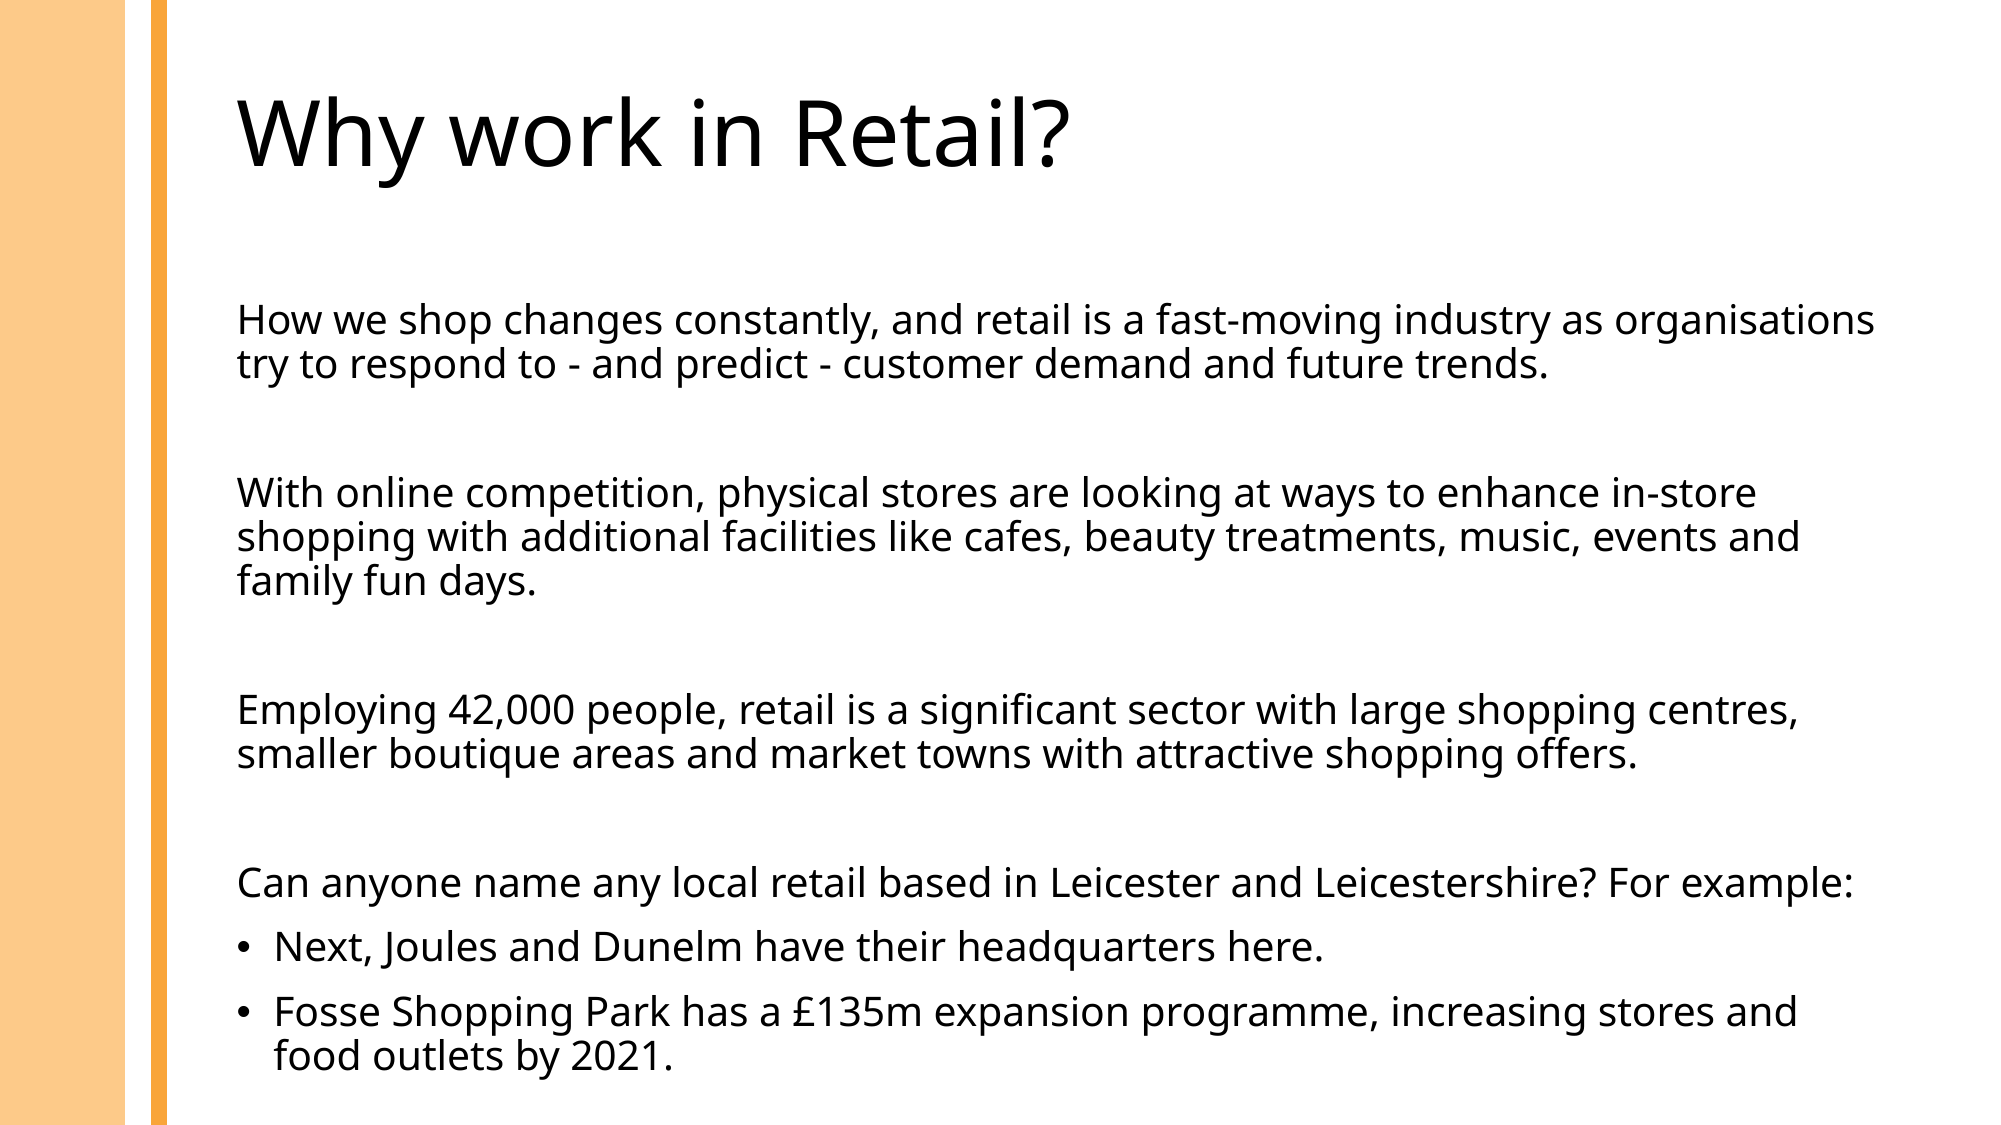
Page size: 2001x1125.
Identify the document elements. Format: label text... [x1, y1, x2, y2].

list How we shop changes constantly, and retail is a fast-moving industry as organisations try to respond to - and predict - customer demand and future trends. With online competition, physical stores are looking at ways to enhance in-store shopping with additional facilities like cafes, beauty treatments, music, events and family fun days. Employing 42,000 people, retail is a significant sector with large shopping centres, smaller boutique areas and market towns with attractive shopping offers. Can anyone name any local retail based in Leicester and Leicestershire? For example: Next, Joules and Dunelm have their headquarters here. Fosse Shopping Park has a £135m expansion programme, increasing stores and food outlets by 2021. [221, 291, 1897, 1098]
title Why work in Retail? [221, 0, 2000, 273]
text_box [0, 0, 125, 1125]
text_box [151, 0, 167, 1125]
